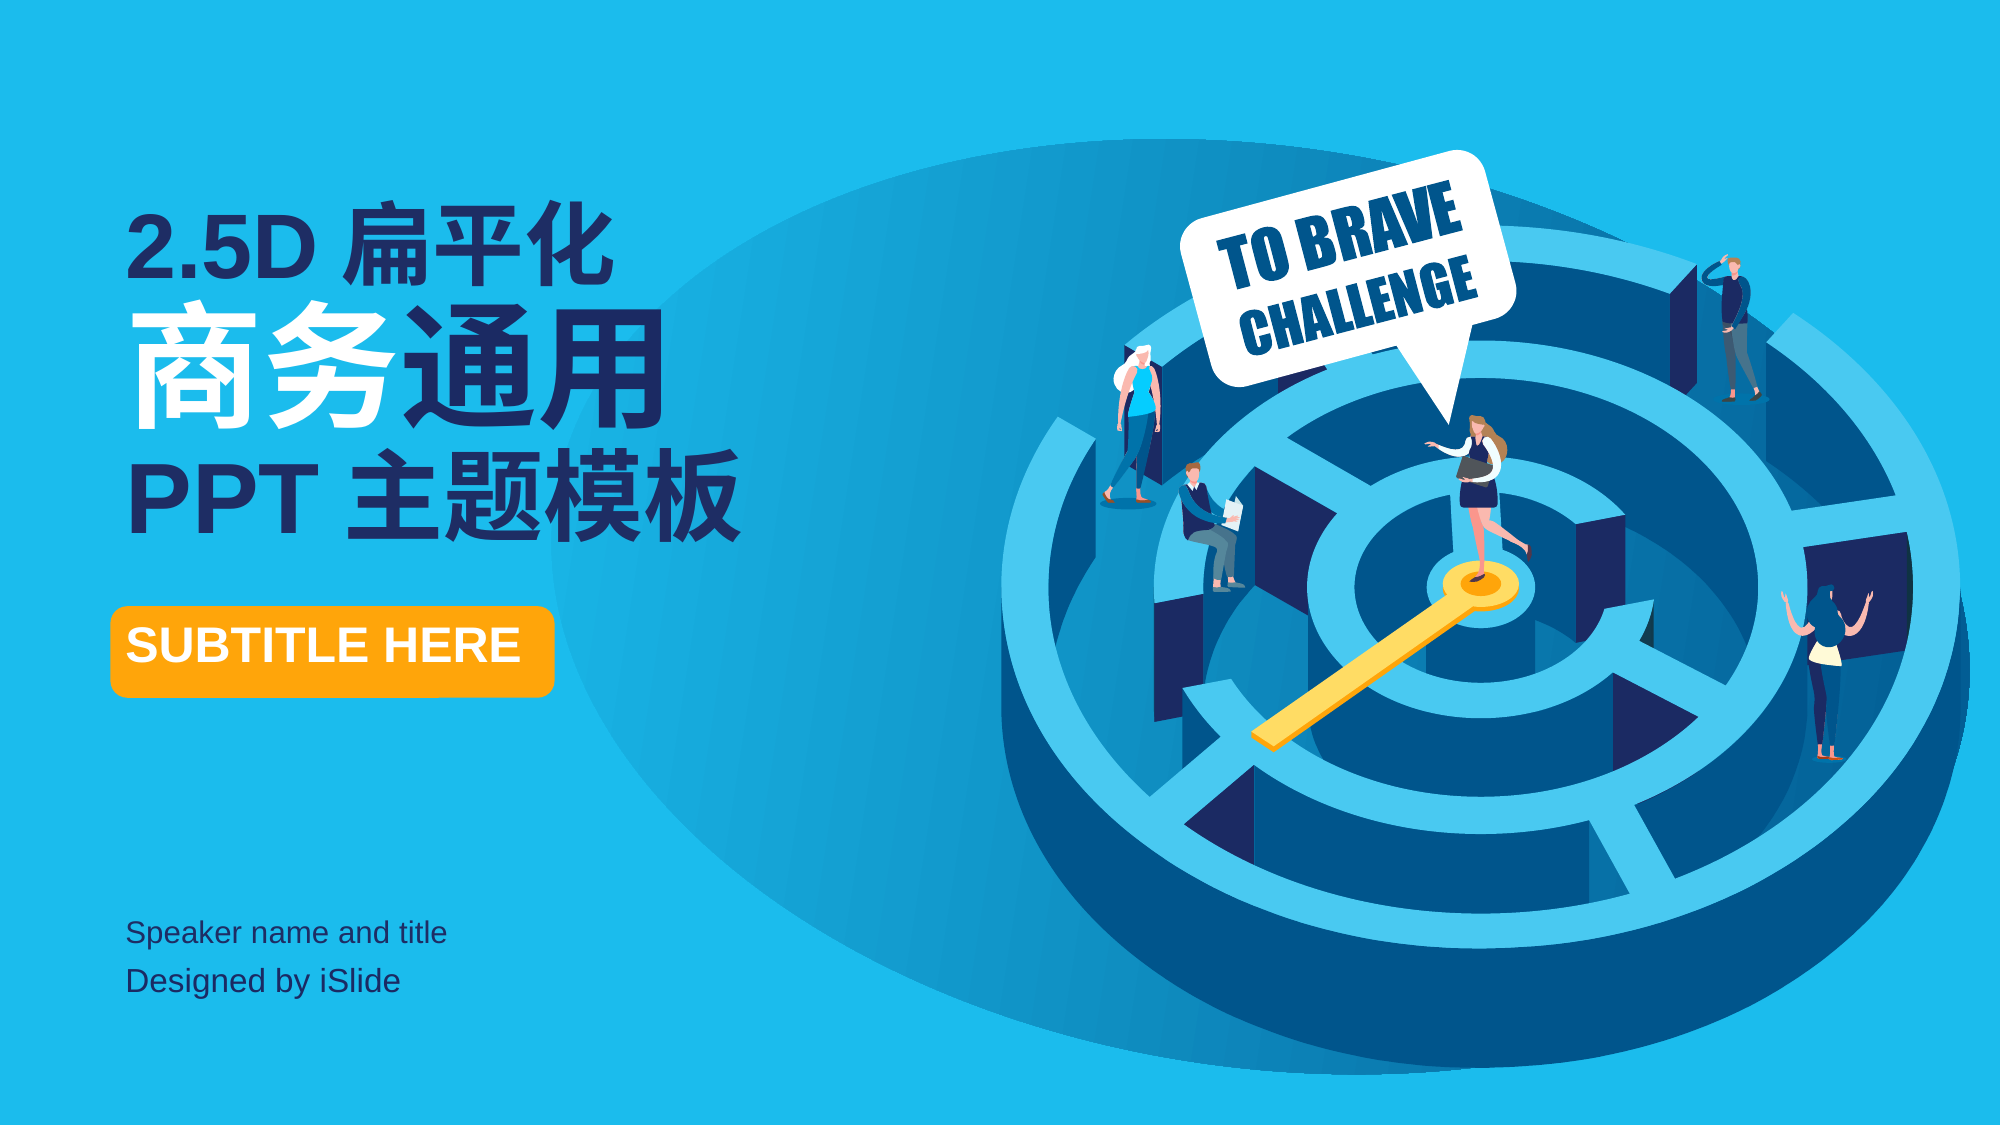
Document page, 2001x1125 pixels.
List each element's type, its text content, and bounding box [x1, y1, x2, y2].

text_box [1391, 179, 1463, 244]
subtitle SUBTITLE HERE [110, 611, 985, 703]
text_box [1239, 309, 1273, 356]
text_box [1178, 148, 1518, 428]
list Designed by iSlide [110, 957, 1258, 1007]
text_box [1267, 293, 1335, 350]
text_box [1447, 254, 1479, 303]
list Speaker name and title [110, 909, 1258, 957]
text_box [1216, 233, 1251, 290]
text_box [1419, 262, 1455, 309]
text_box [114, 605, 551, 611]
title 2.5D扁平化 商务通用 PPT主题模板 [110, 167, 1333, 563]
text_box [1294, 215, 1337, 271]
text_box [1330, 195, 1409, 262]
text_box [1325, 275, 1397, 335]
text_box [1251, 226, 1289, 281]
text_box [1387, 268, 1424, 318]
